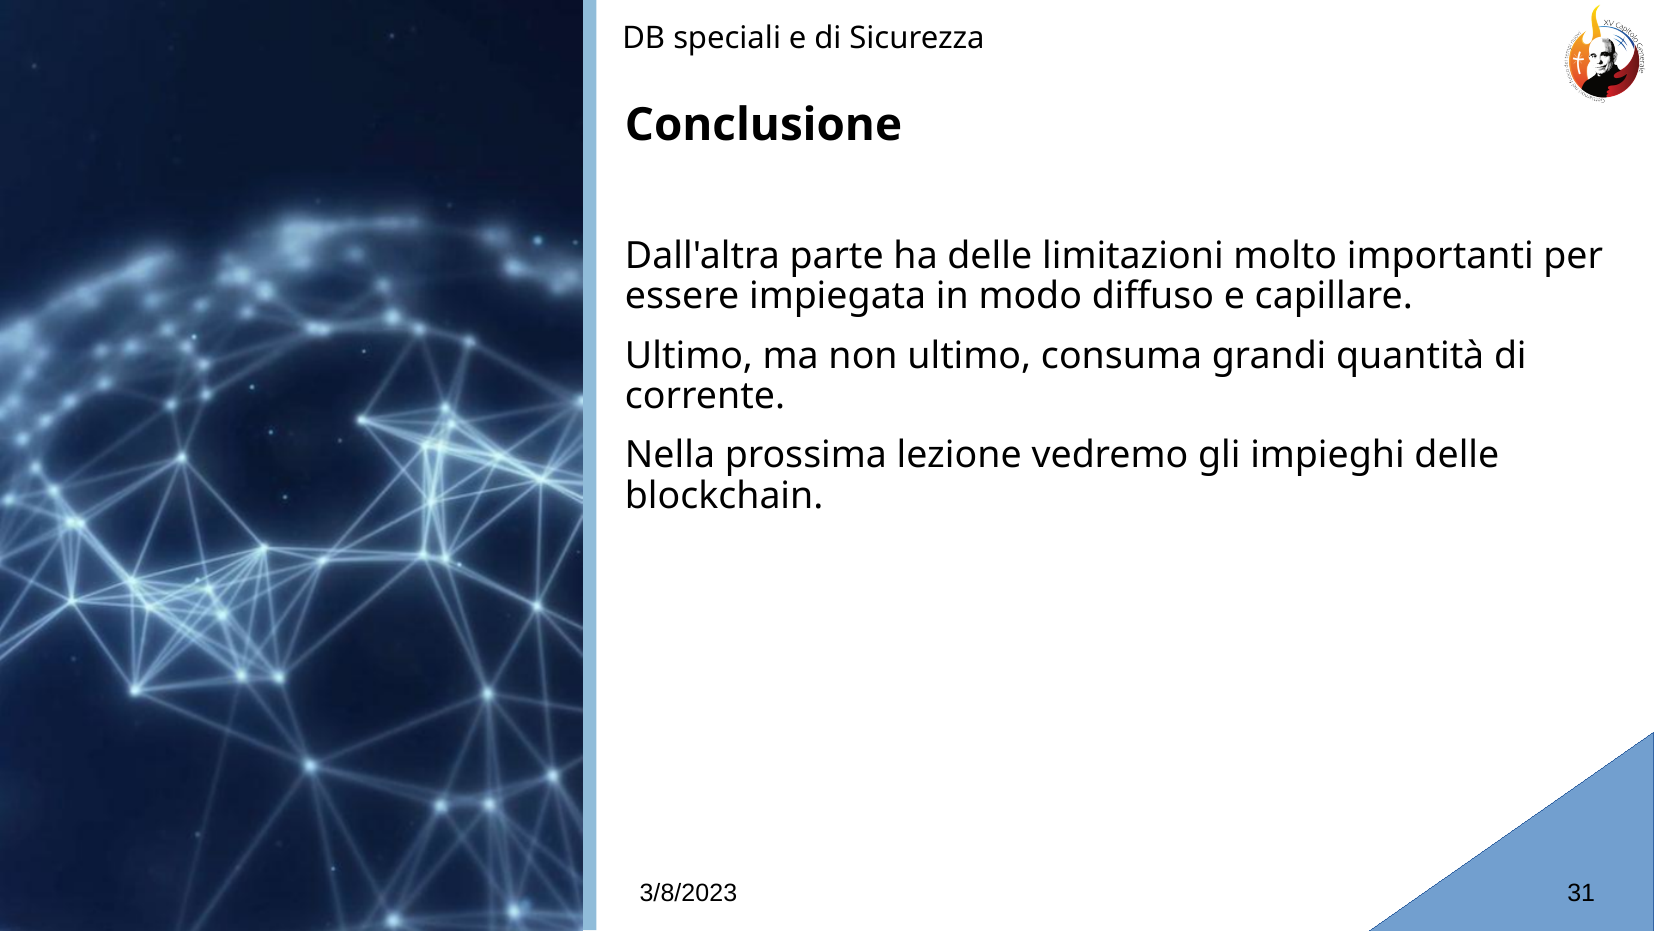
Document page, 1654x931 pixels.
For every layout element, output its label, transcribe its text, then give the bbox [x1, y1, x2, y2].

picture [1563, 4, 1646, 103]
list Dall'altra parte ha delle limitazioni molto importanti per essere impiegata in modo diffuso e capillare. Ultimo, ma non ultimo, consuma grandi quantità di corrente. Nella prossima lezione vedremo gli impieghi delle blockchain. [624, 236, 1621, 839]
picture [0, 0, 583, 931]
title Conclusione [624, 94, 1621, 208]
text_box DB speciali e di Sicurezza [607, 9, 1340, 63]
